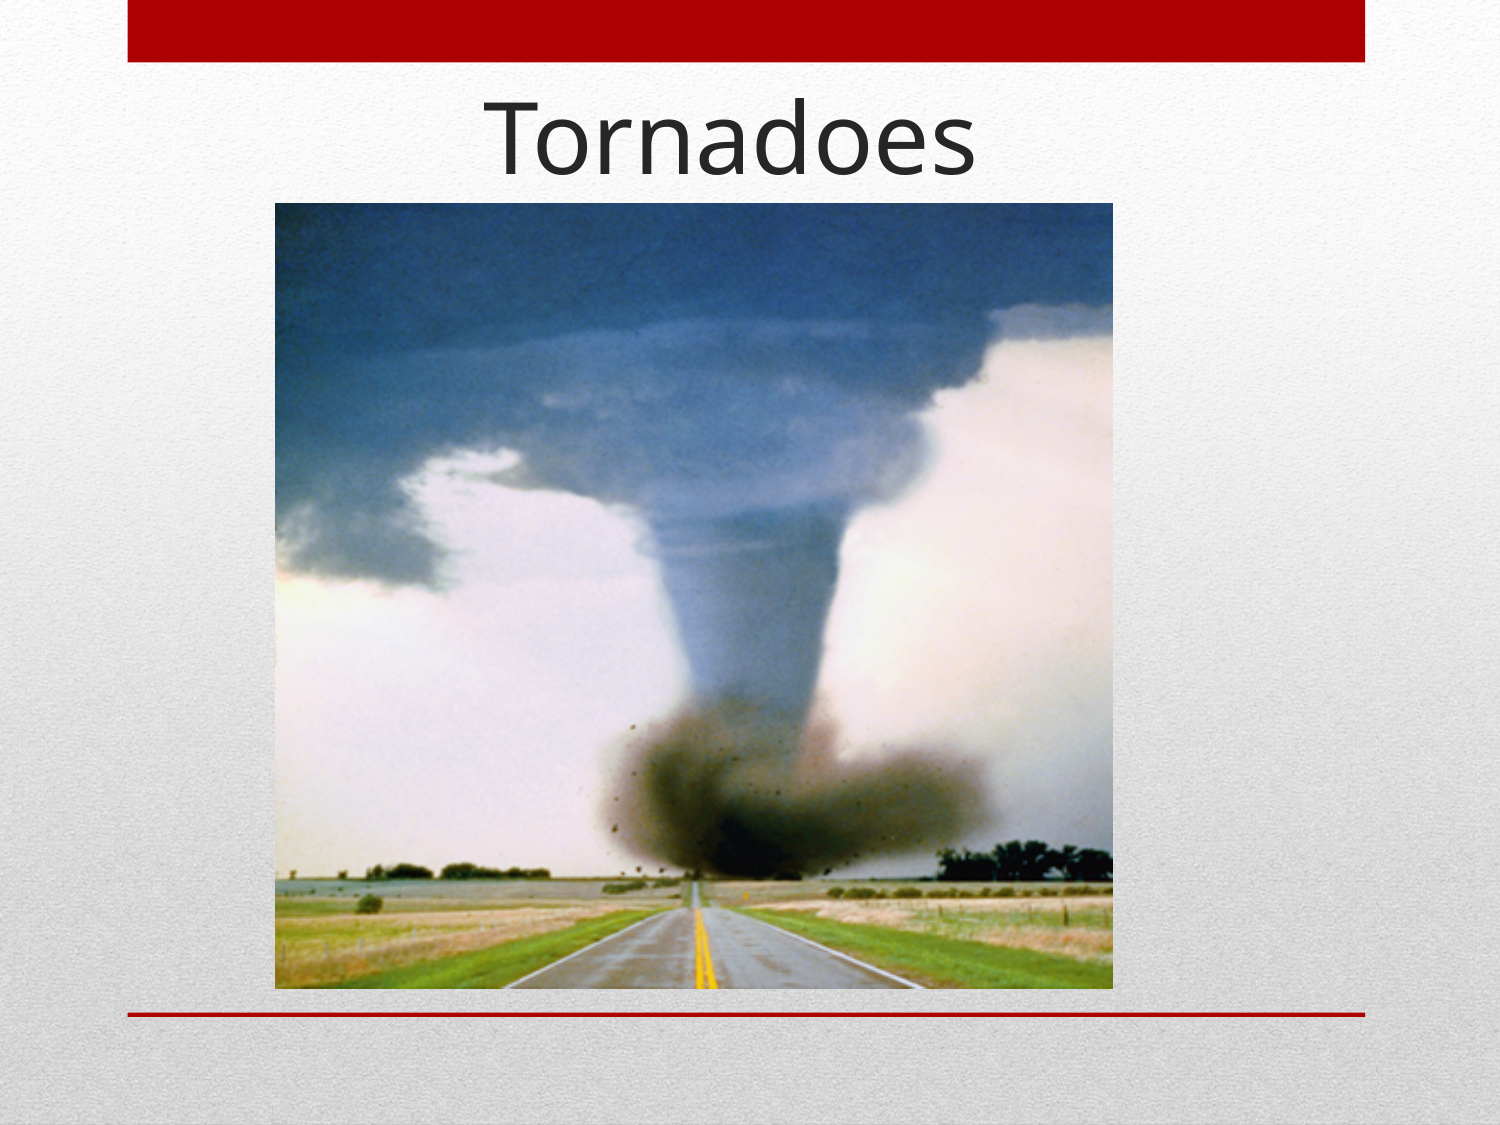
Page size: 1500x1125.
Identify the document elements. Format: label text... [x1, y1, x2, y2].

picture [274, 203, 1114, 990]
title Tornadoes [162, 14, 1300, 202]
